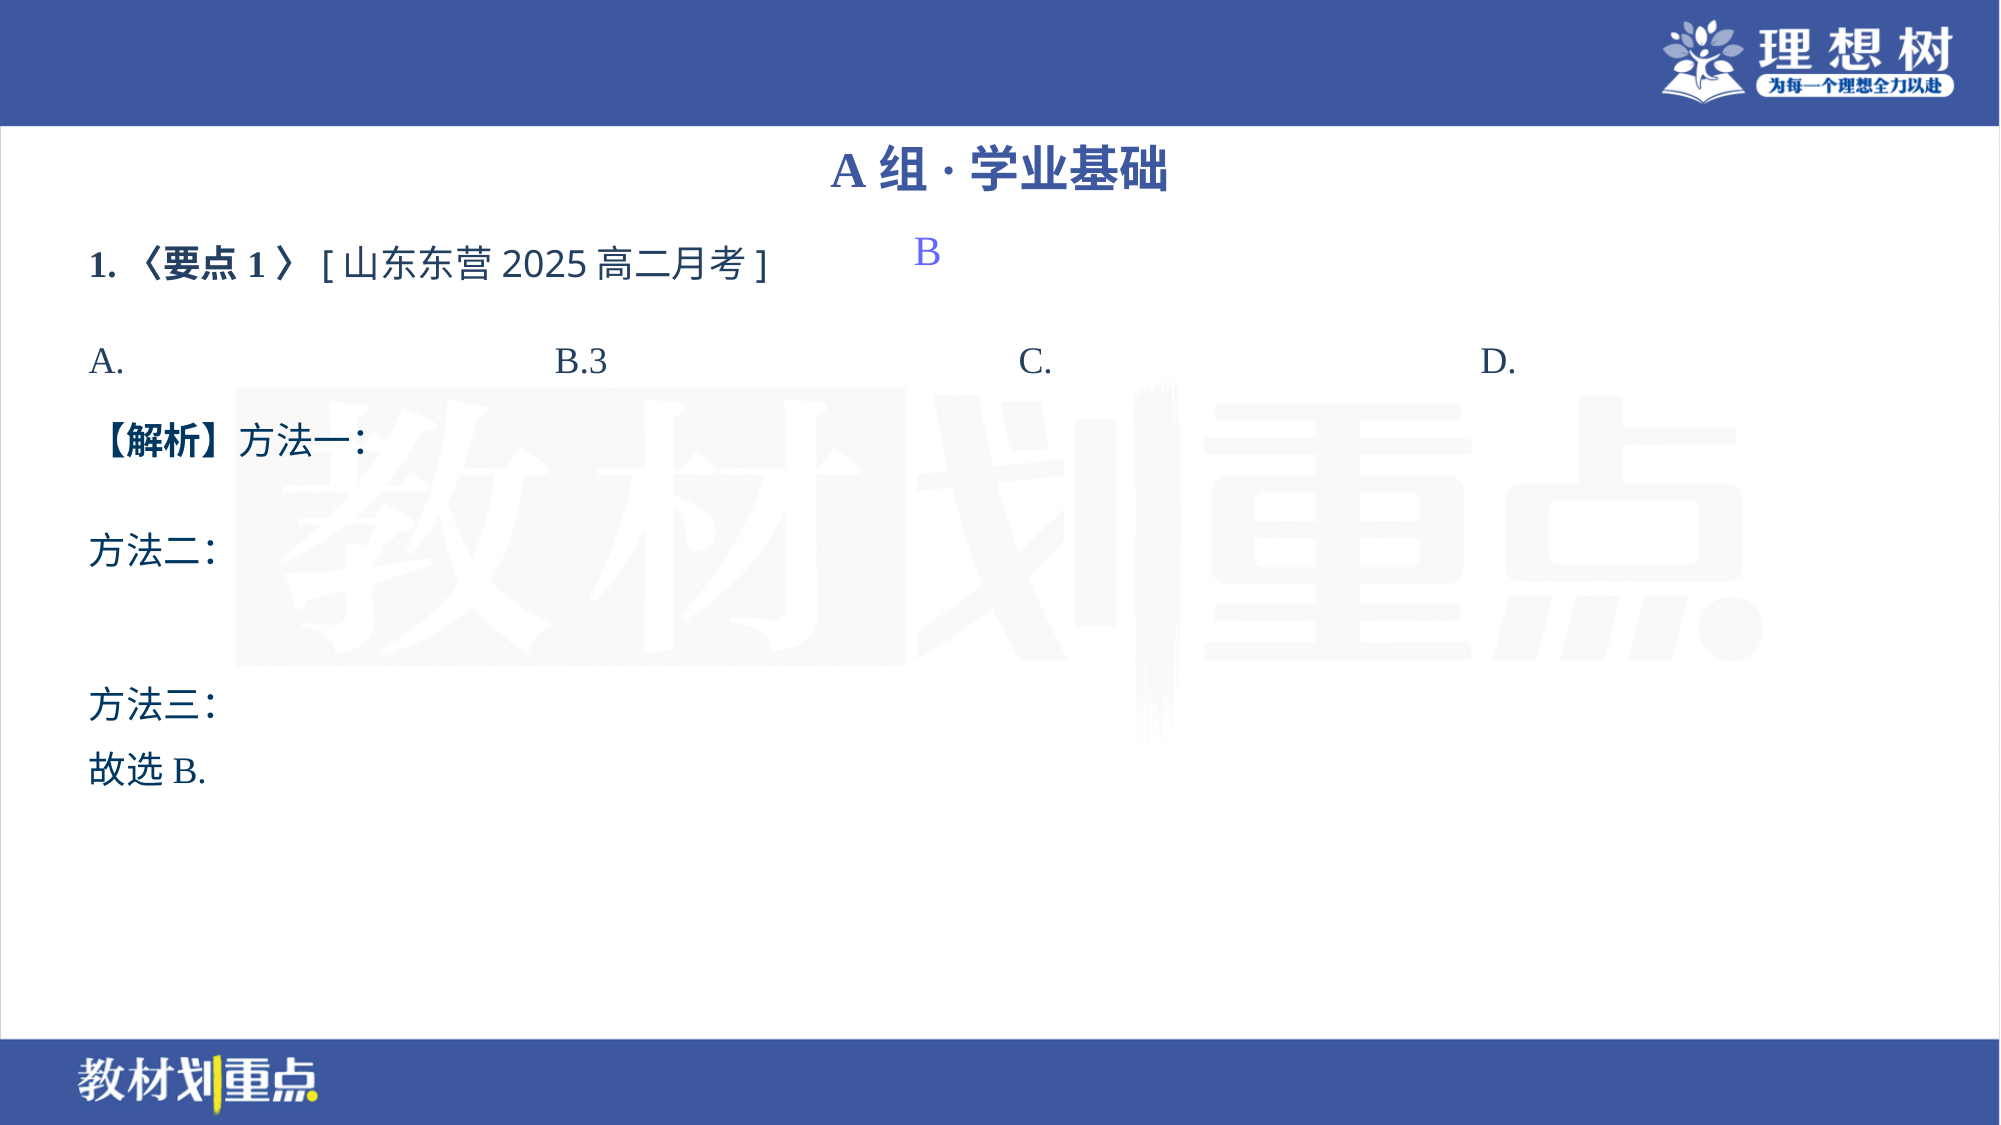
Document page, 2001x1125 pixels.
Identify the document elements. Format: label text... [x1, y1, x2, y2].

text_box A组·学业基础 [88, 135, 1911, 196]
text_box B [898, 221, 957, 272]
picture [0, 0, 2000, 1125]
